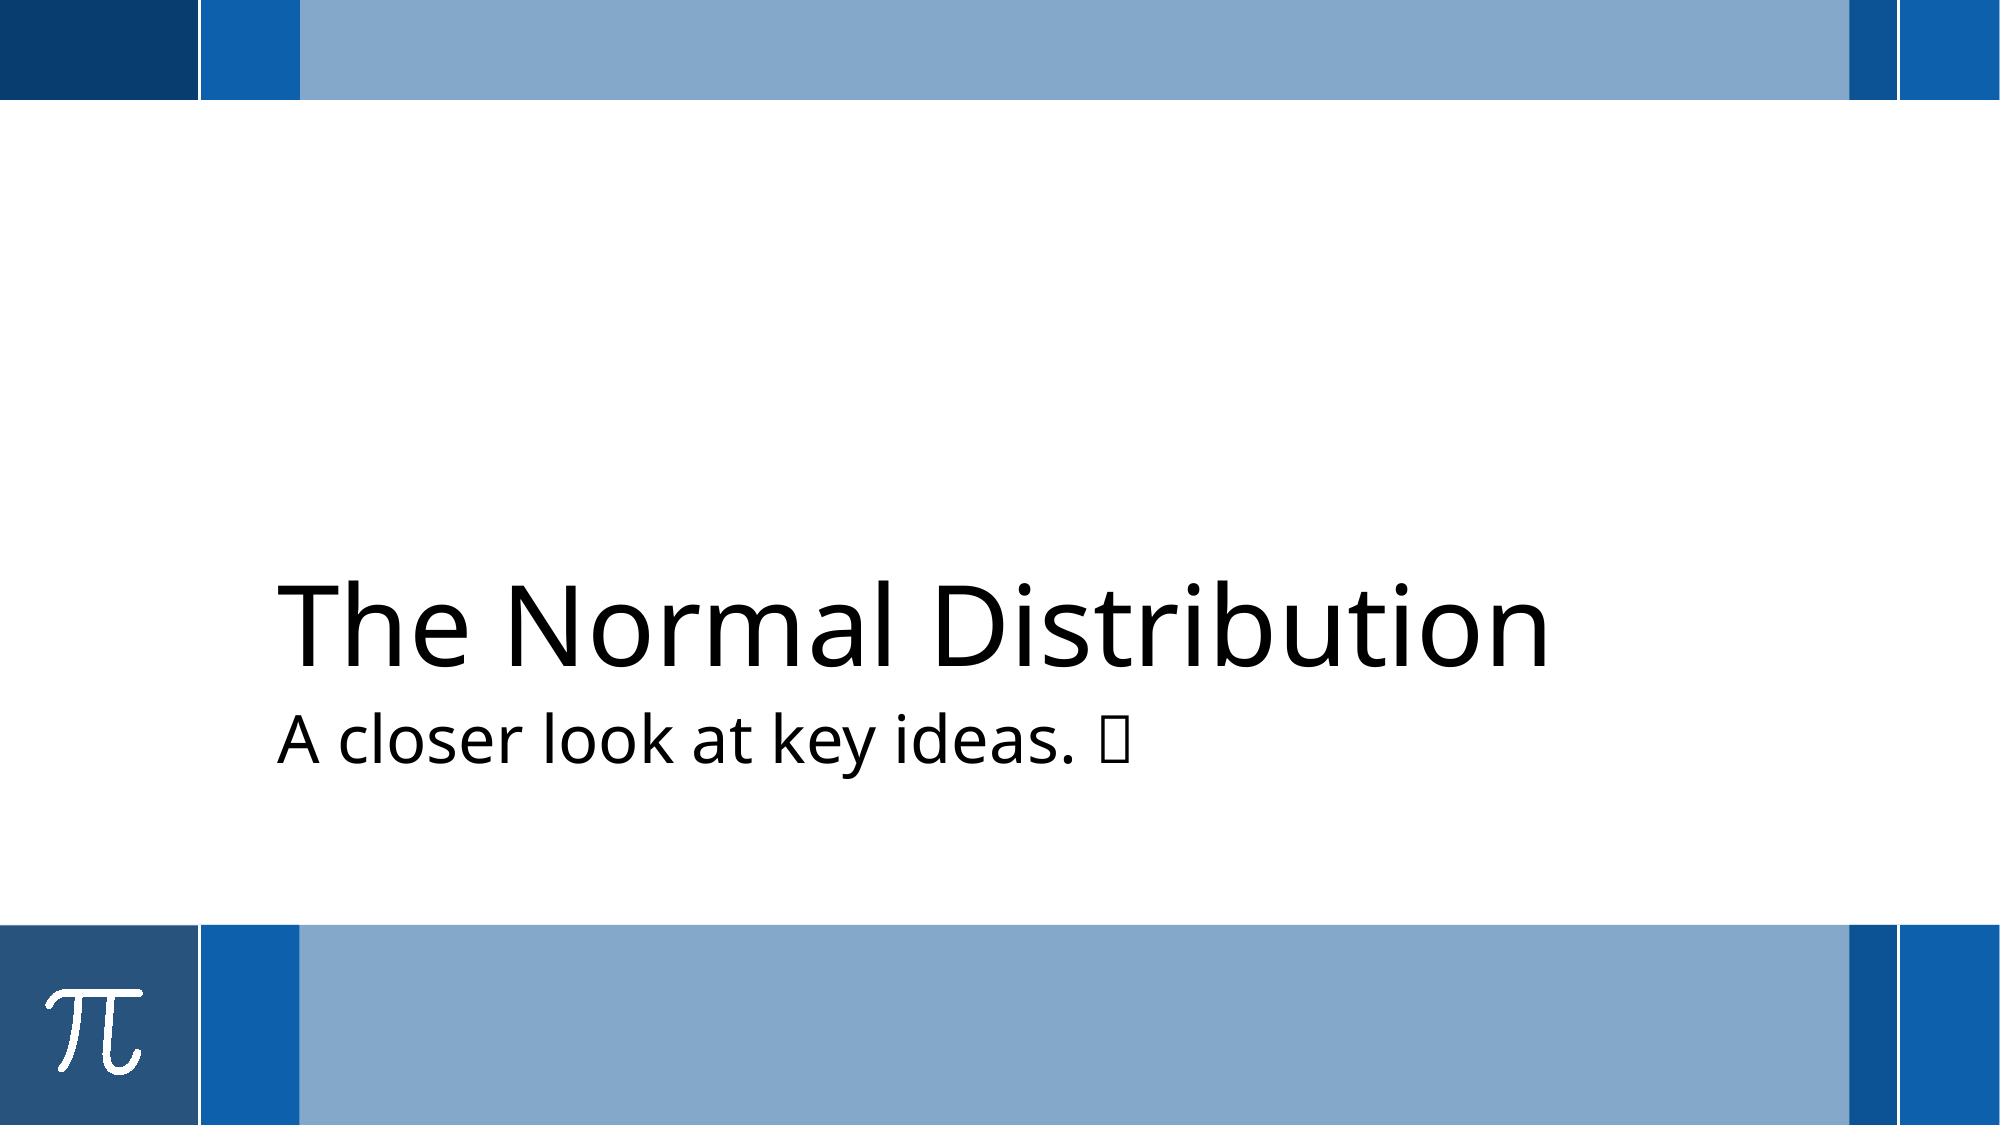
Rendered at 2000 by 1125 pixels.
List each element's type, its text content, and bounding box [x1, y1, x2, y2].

title The Normal Distribution [262, 262, 1622, 698]
list A closer look at key ideas.  [262, 698, 1454, 888]
